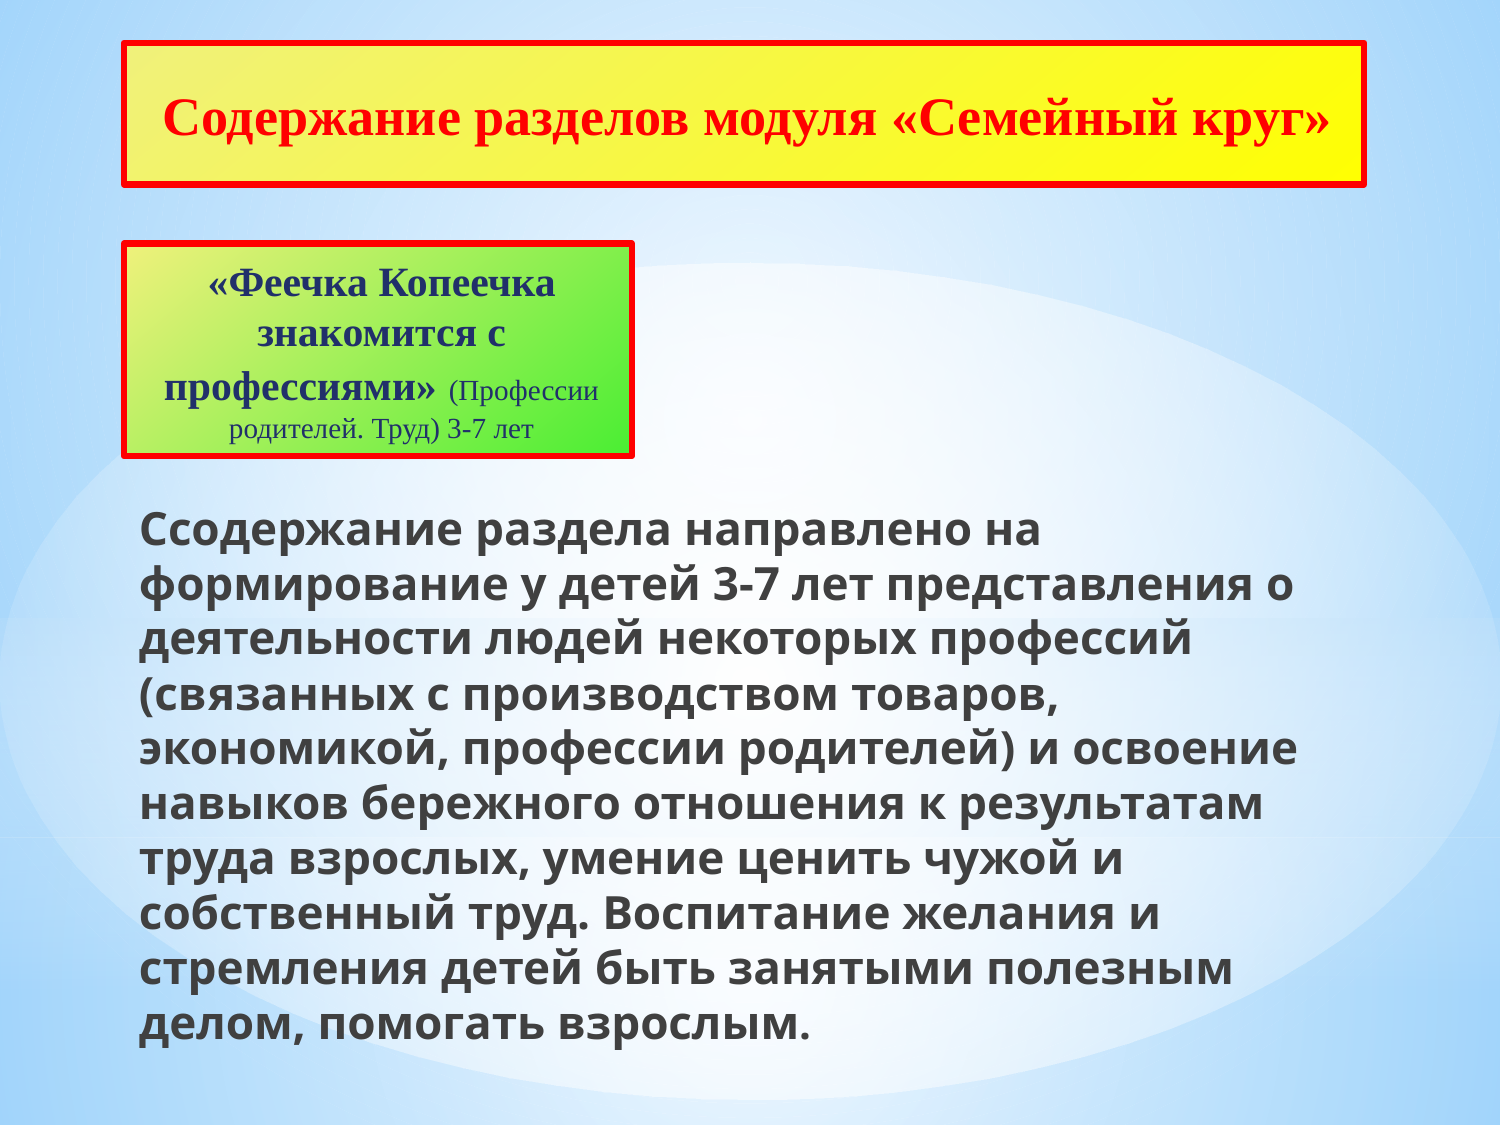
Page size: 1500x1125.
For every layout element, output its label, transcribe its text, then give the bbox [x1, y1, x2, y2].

title Cсодержание раздела направлено на формирование у детей 3-7 лет представления о деятельности людей некоторых профессий (связанных с производством товаров, экономикой, профессии родителей) и освоение навыков бережного отношения к результатам труда взрослых, умение ценить чужой и собственный труд. Воспитание желания и стремления детей быть занятыми полезным делом, помогать взрослым. [123, 491, 1388, 1024]
list «Феечка Копеечка знакомится с профессиями» (Профессии родителей. Труд) 3-7 лет [123, 242, 633, 457]
list Содержание разделов модуля «Семейный круг» [123, 41, 1365, 186]
